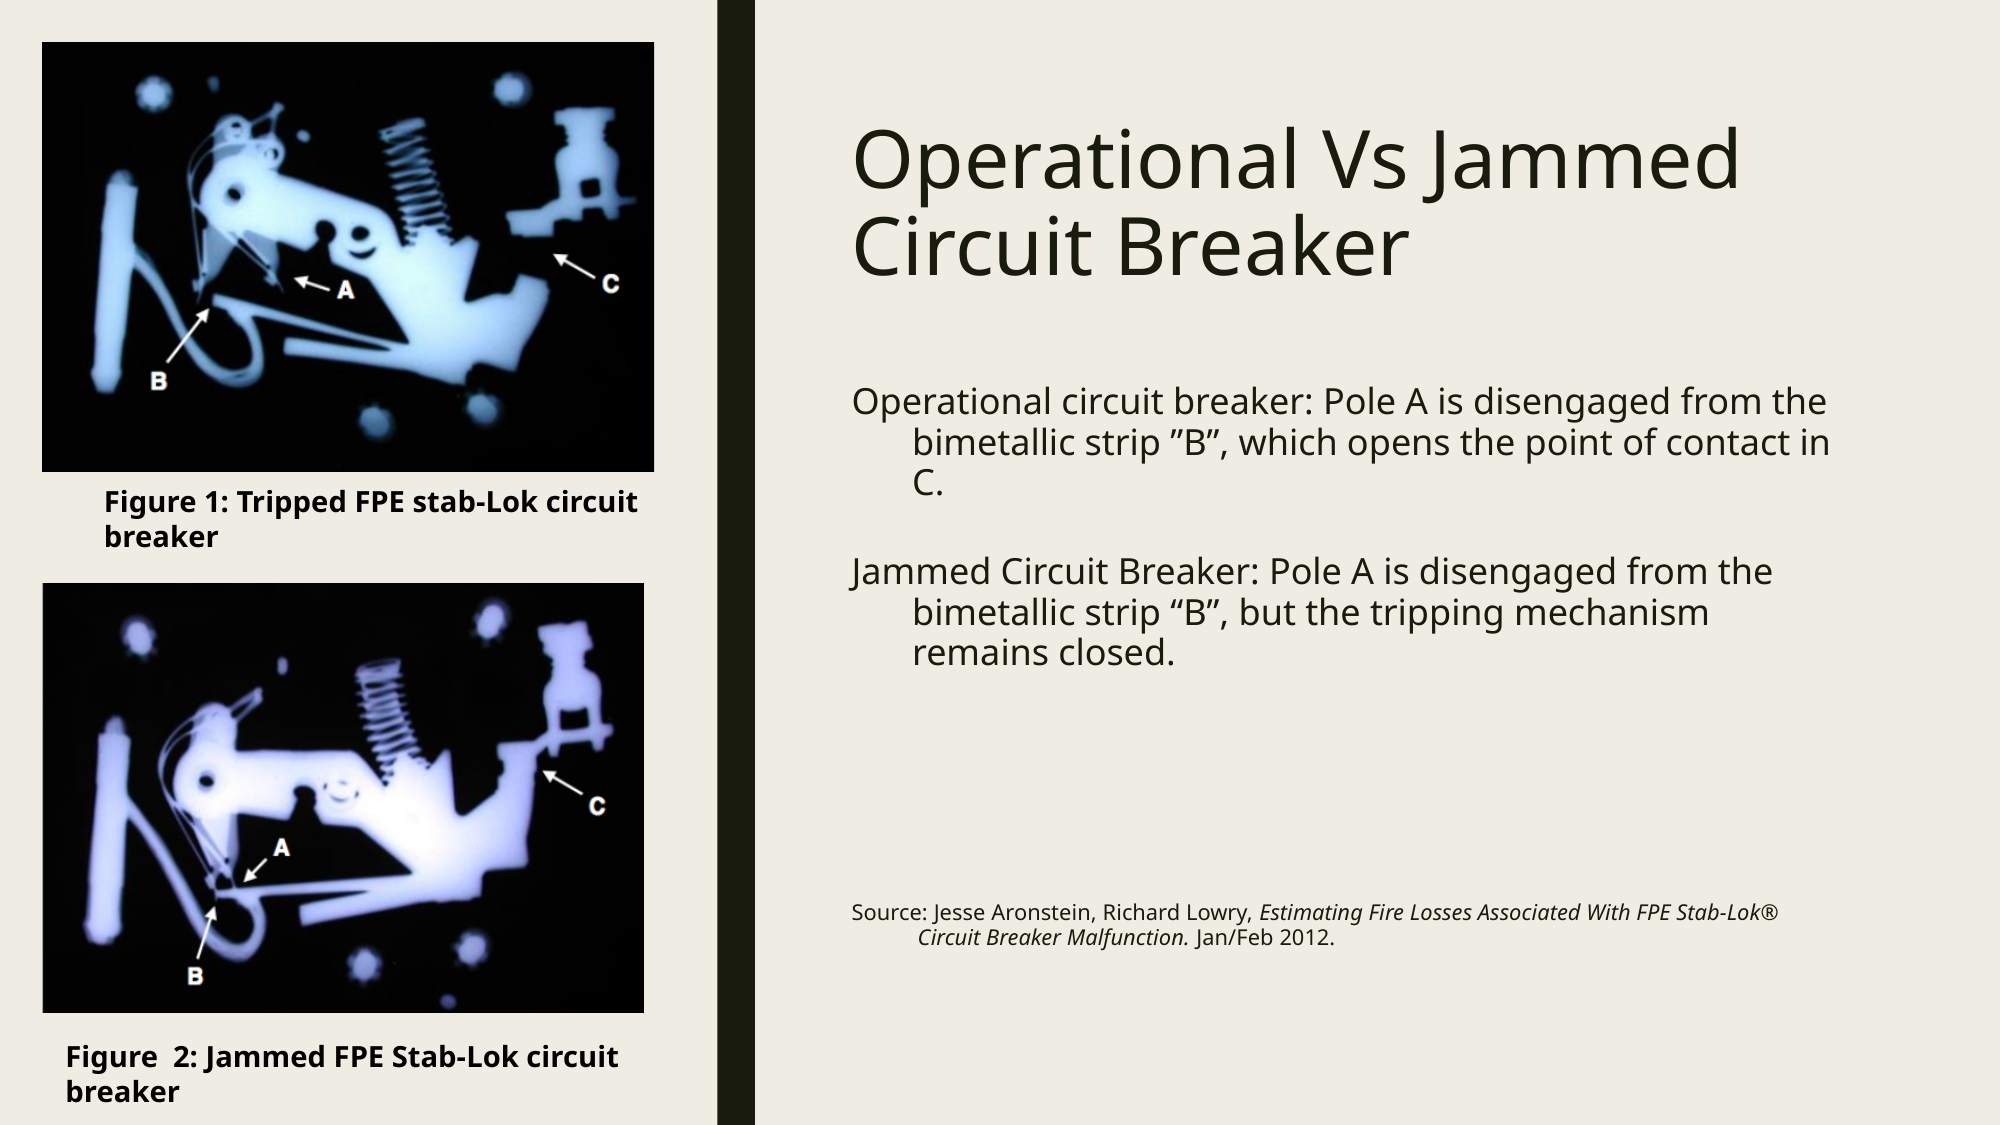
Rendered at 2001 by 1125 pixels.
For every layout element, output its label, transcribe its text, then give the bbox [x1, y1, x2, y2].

picture [41, 583, 644, 1013]
text_box [717, 0, 755, 1125]
text_box Figure 2: Jammed FPE Stab-Lok circuit breaker [50, 1031, 675, 1116]
text_box Operational circuit breaker: Pole A is disengaged from the bimetallic strip ”B”, which opens the point of contact in C. Jammed Circuit Breaker: Pole A is disengaged from the bimetallic strip “B”, but the tripping mechanism remains closed. Source: Jesse Aronstein, Richard Lowry, Estimating Fire Losses Associated With FPE Stab-Lok® Circuit Breaker Malfunction. Jan/Feb 2012. [836, 374, 1850, 963]
text_box [755, 0, 2000, 1125]
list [41, 42, 655, 472]
text_box Figure 1: Tripped FPE stab-Lok circuit breaker [88, 479, 654, 561]
text_box [0, 0, 717, 1125]
title Operational Vs Jammed Circuit Breaker [836, 112, 1850, 357]
